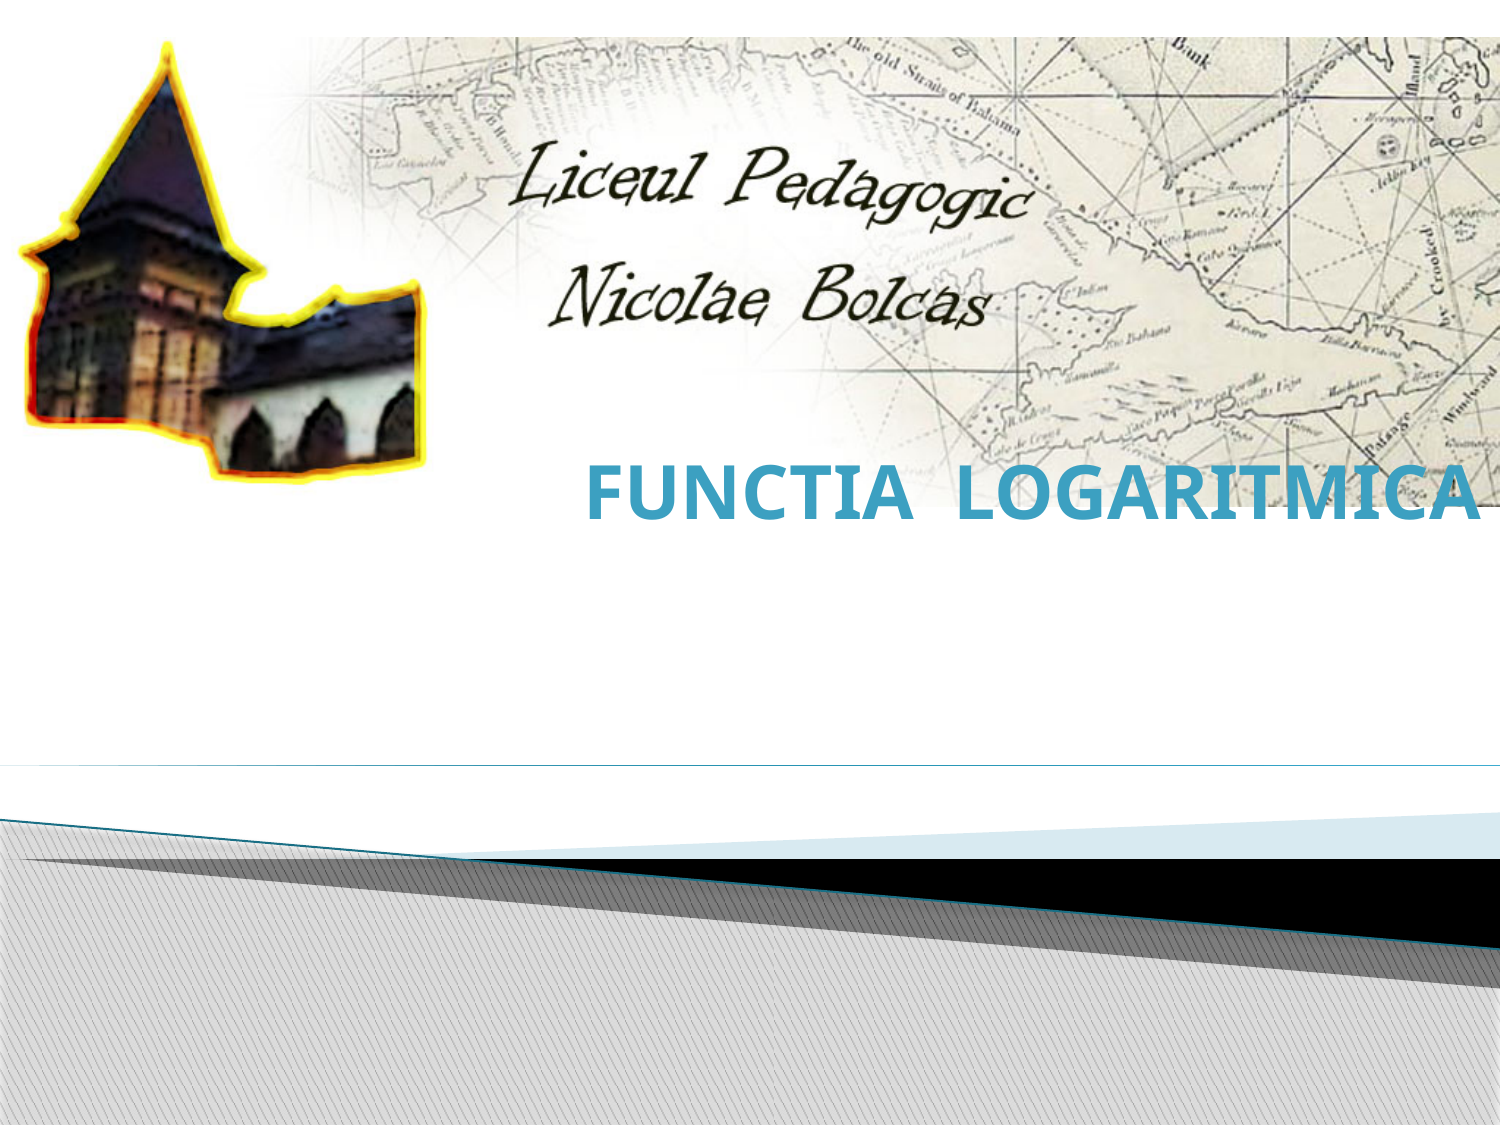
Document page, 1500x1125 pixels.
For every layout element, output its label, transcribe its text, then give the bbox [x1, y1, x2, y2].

picture [5, 859, 1500, 989]
picture [0, 37, 1500, 507]
subtitle Functia LogaritMica [224, 516, 1500, 635]
